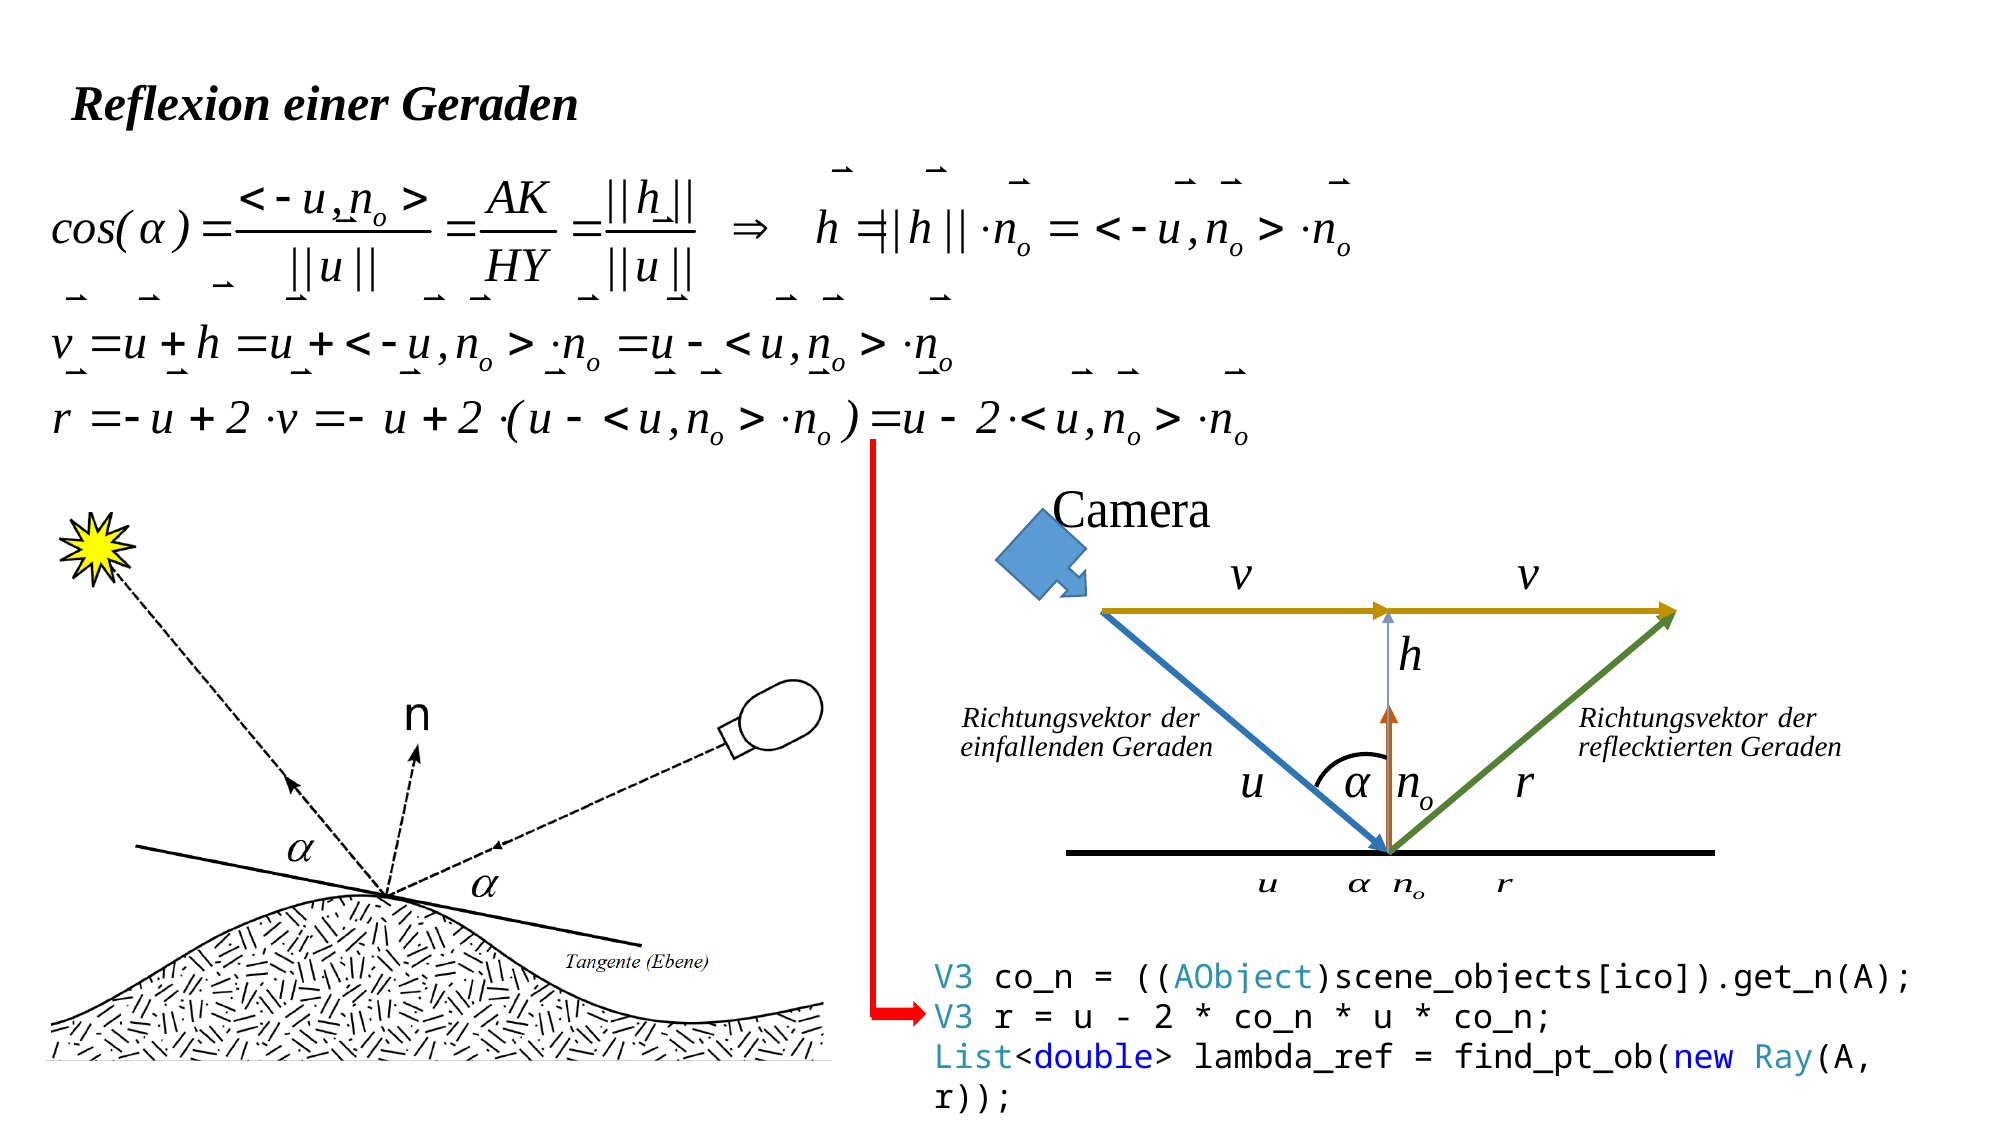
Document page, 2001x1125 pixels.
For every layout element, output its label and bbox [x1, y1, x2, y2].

text_box [46, 62, 1930, 1085]
